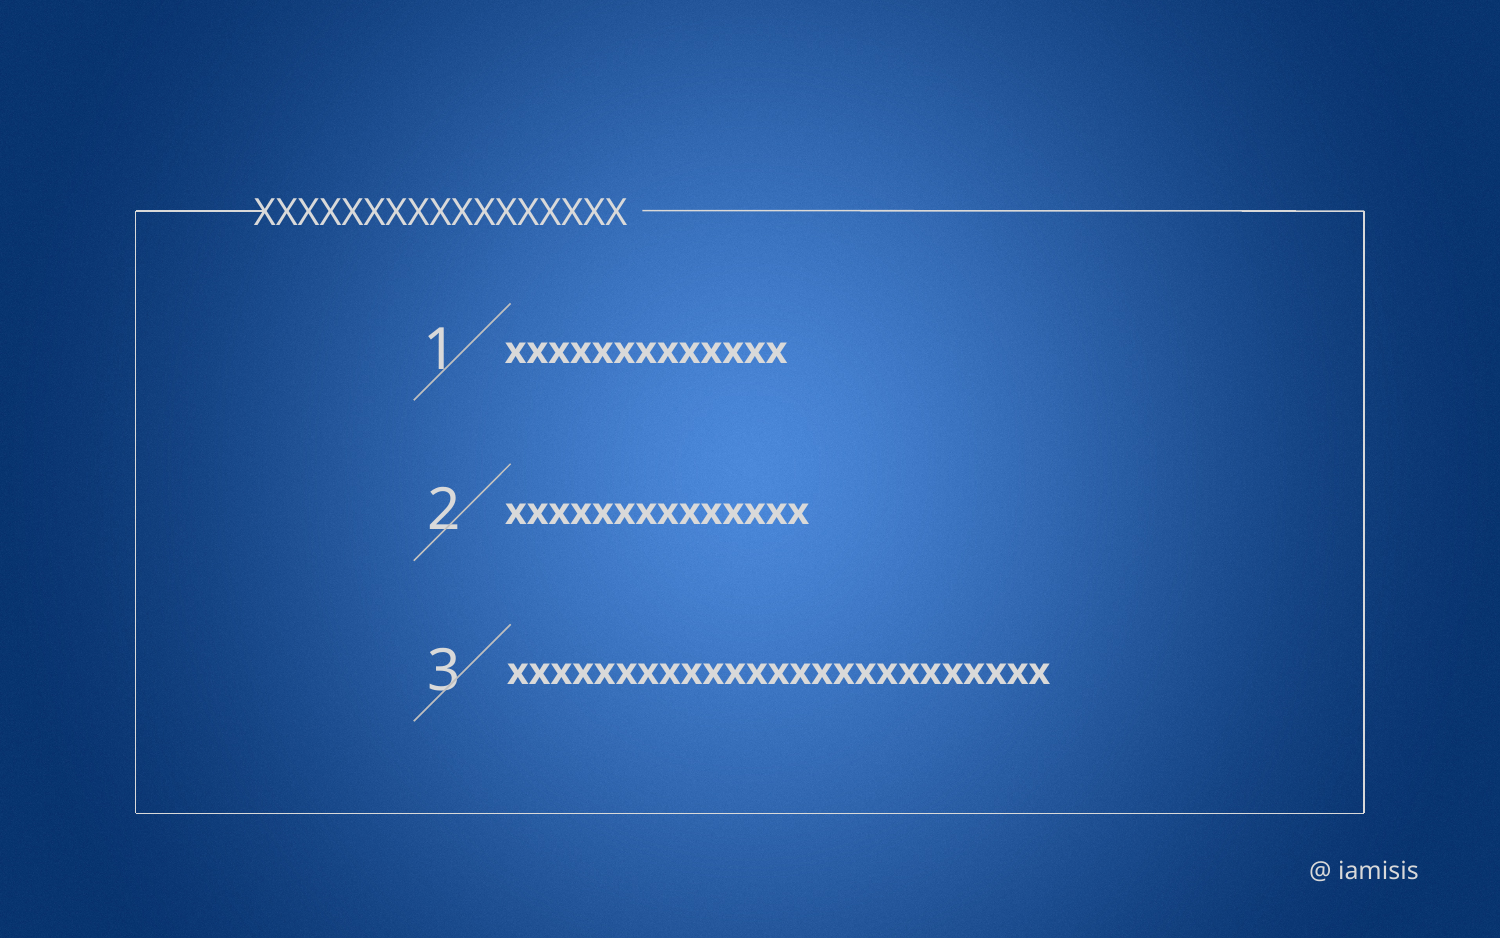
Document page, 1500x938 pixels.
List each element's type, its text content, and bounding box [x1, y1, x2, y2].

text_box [135, 180, 1365, 814]
picture [0, 0, 1500, 938]
text_box @ iamisis [1294, 846, 1434, 892]
